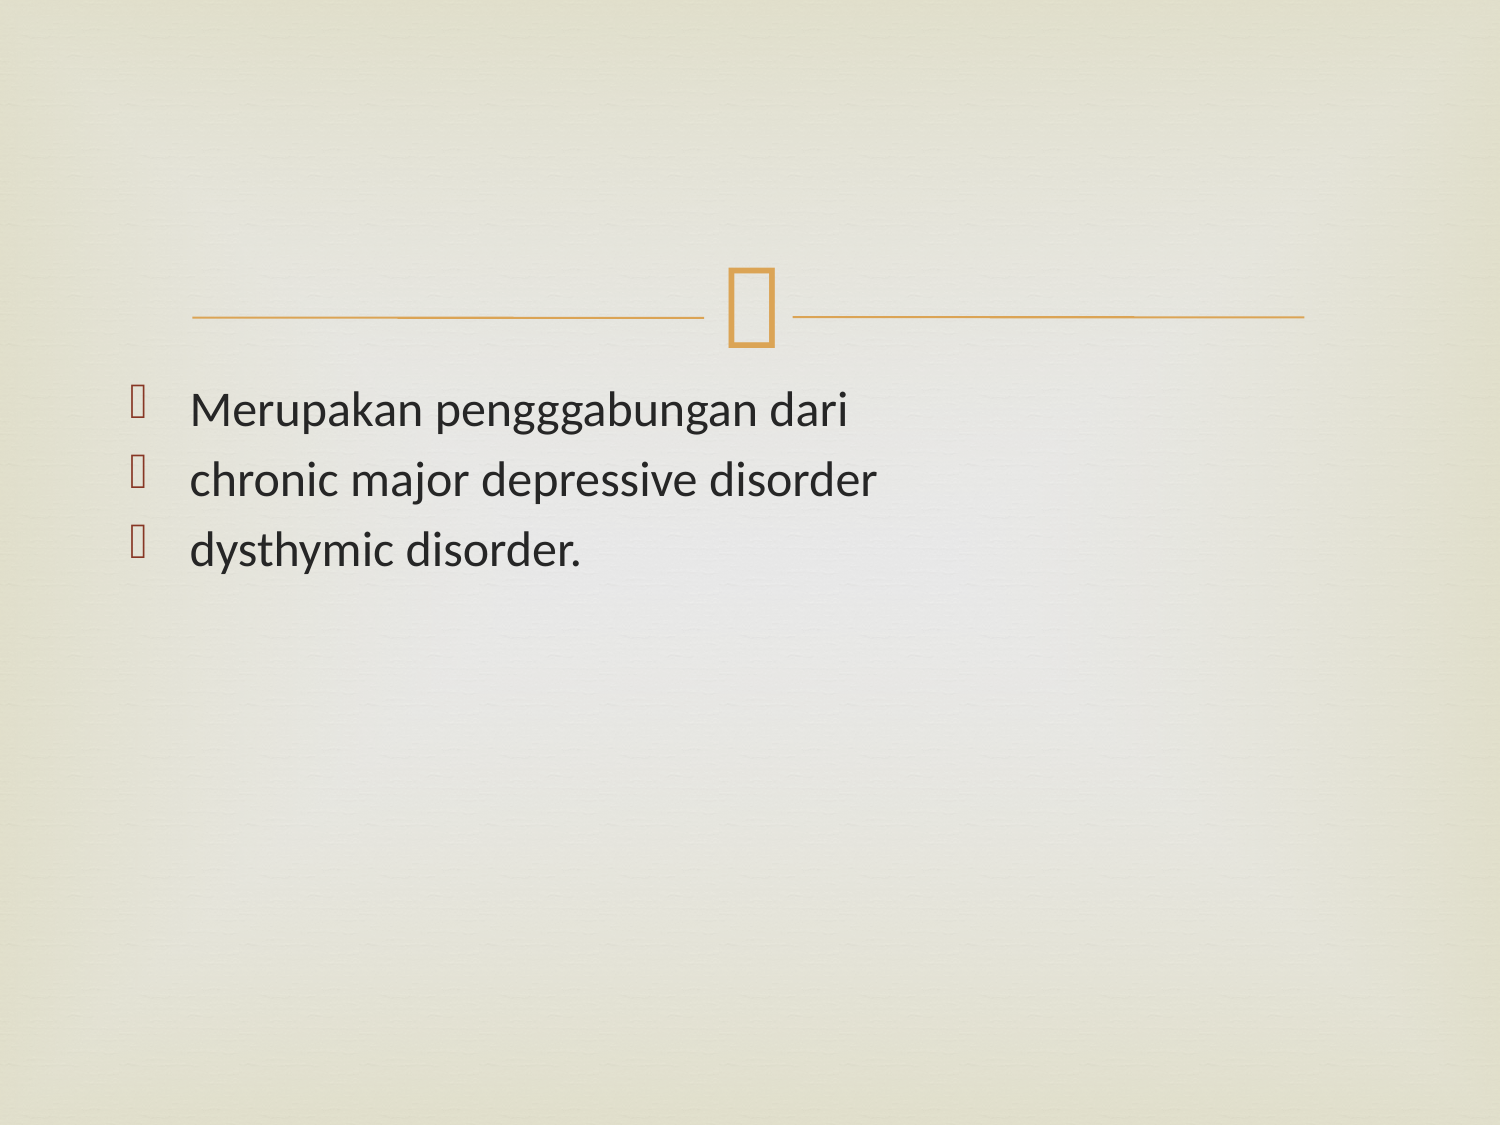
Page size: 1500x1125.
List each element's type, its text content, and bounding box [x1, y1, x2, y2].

list Merupakan pengggabungan dari chronic major depressive disorder dysthymic disorder. [114, 368, 1386, 1005]
